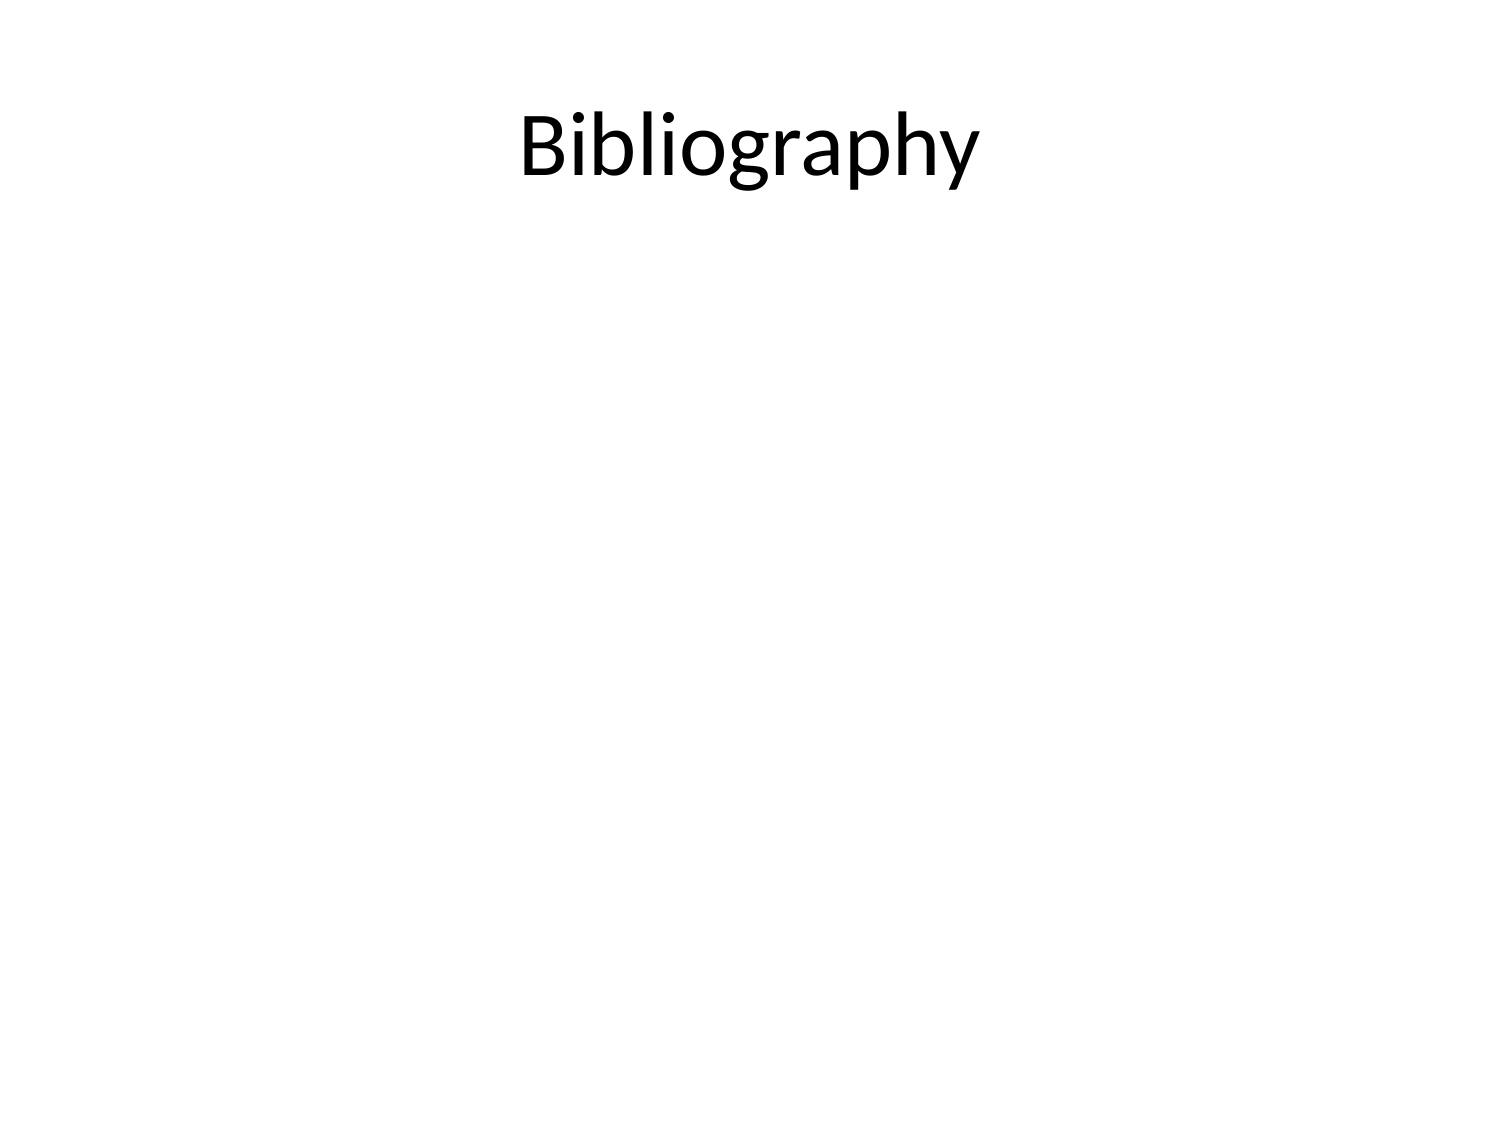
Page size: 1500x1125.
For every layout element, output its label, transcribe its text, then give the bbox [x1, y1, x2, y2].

title Bibliography [75, 45, 1425, 233]
